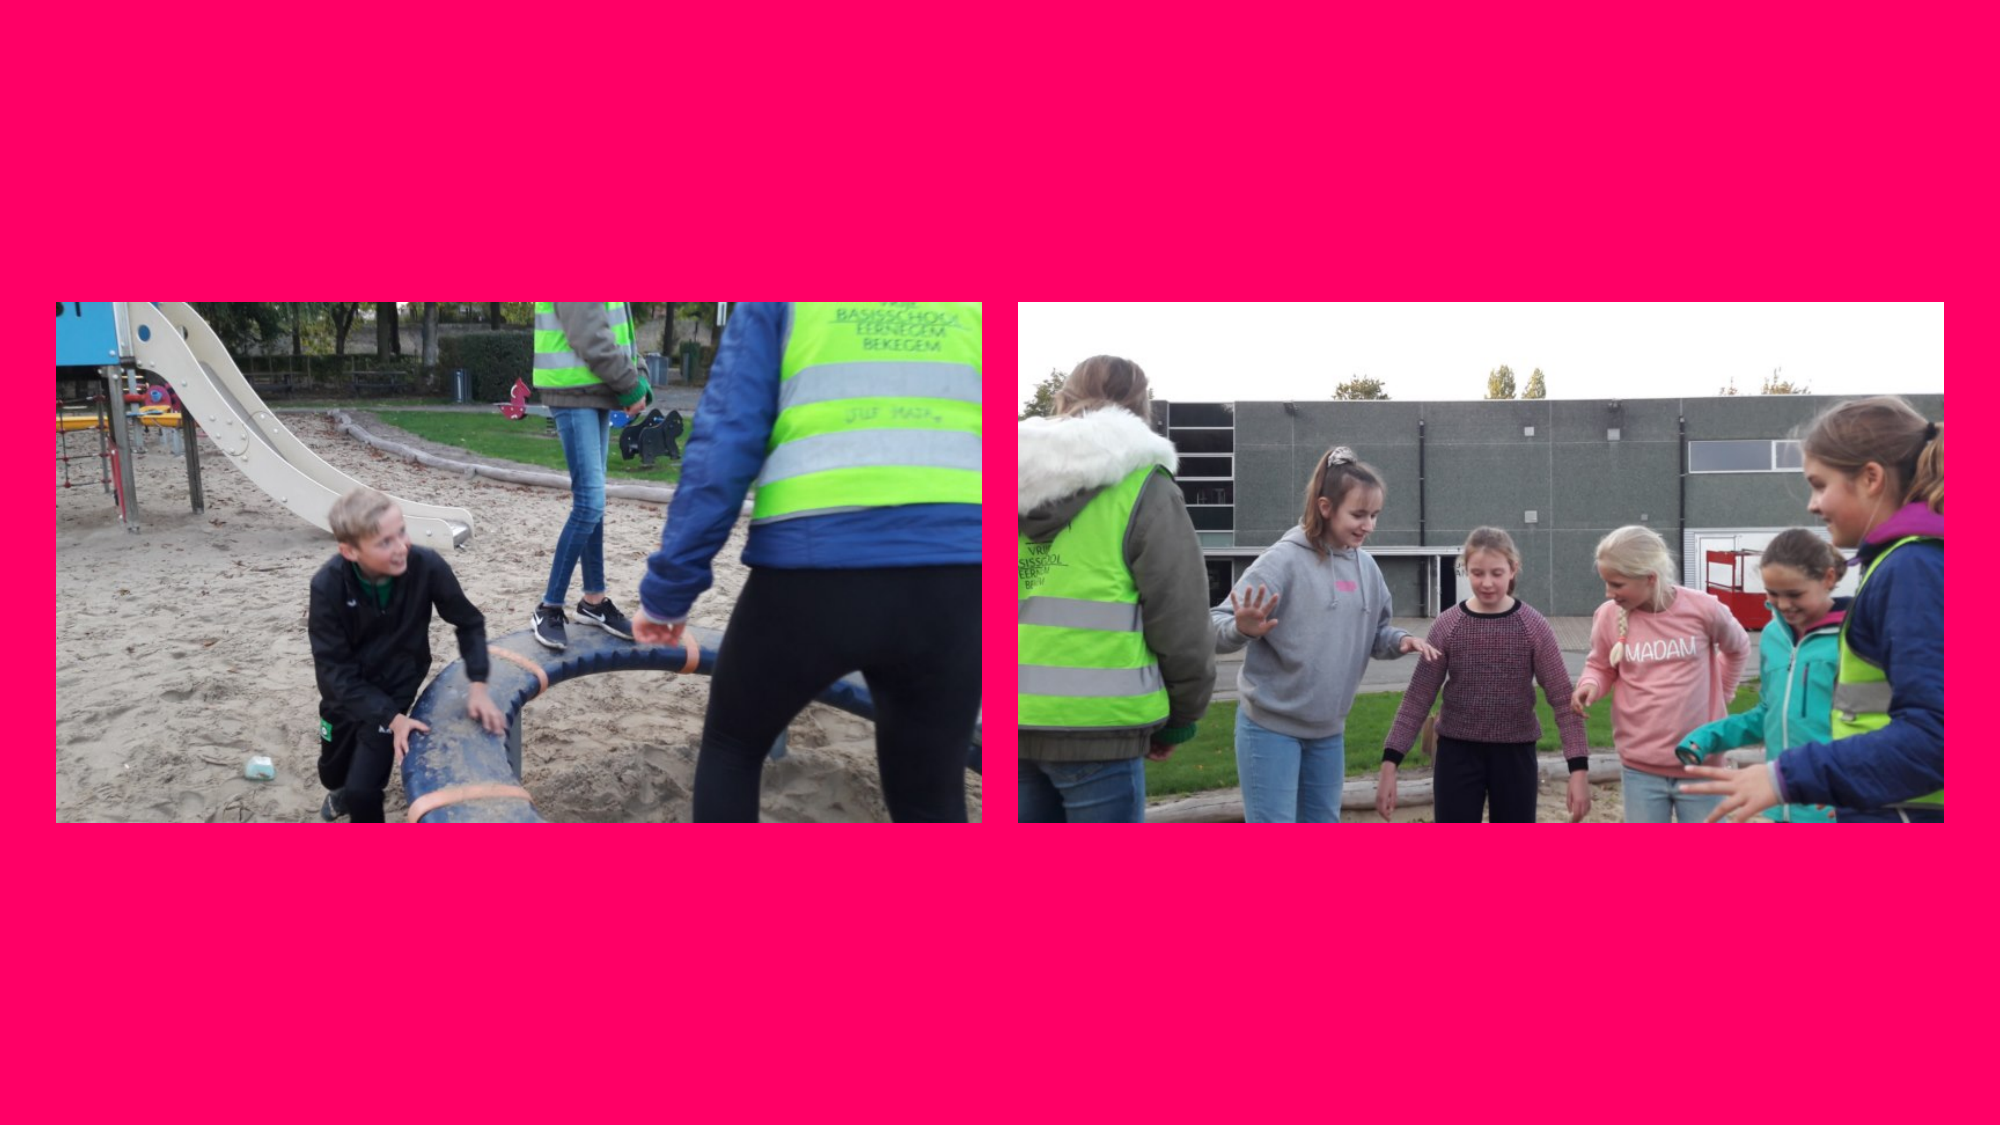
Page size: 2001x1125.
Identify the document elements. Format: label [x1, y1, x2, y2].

picture [1018, 302, 1944, 823]
picture [56, 302, 982, 823]
